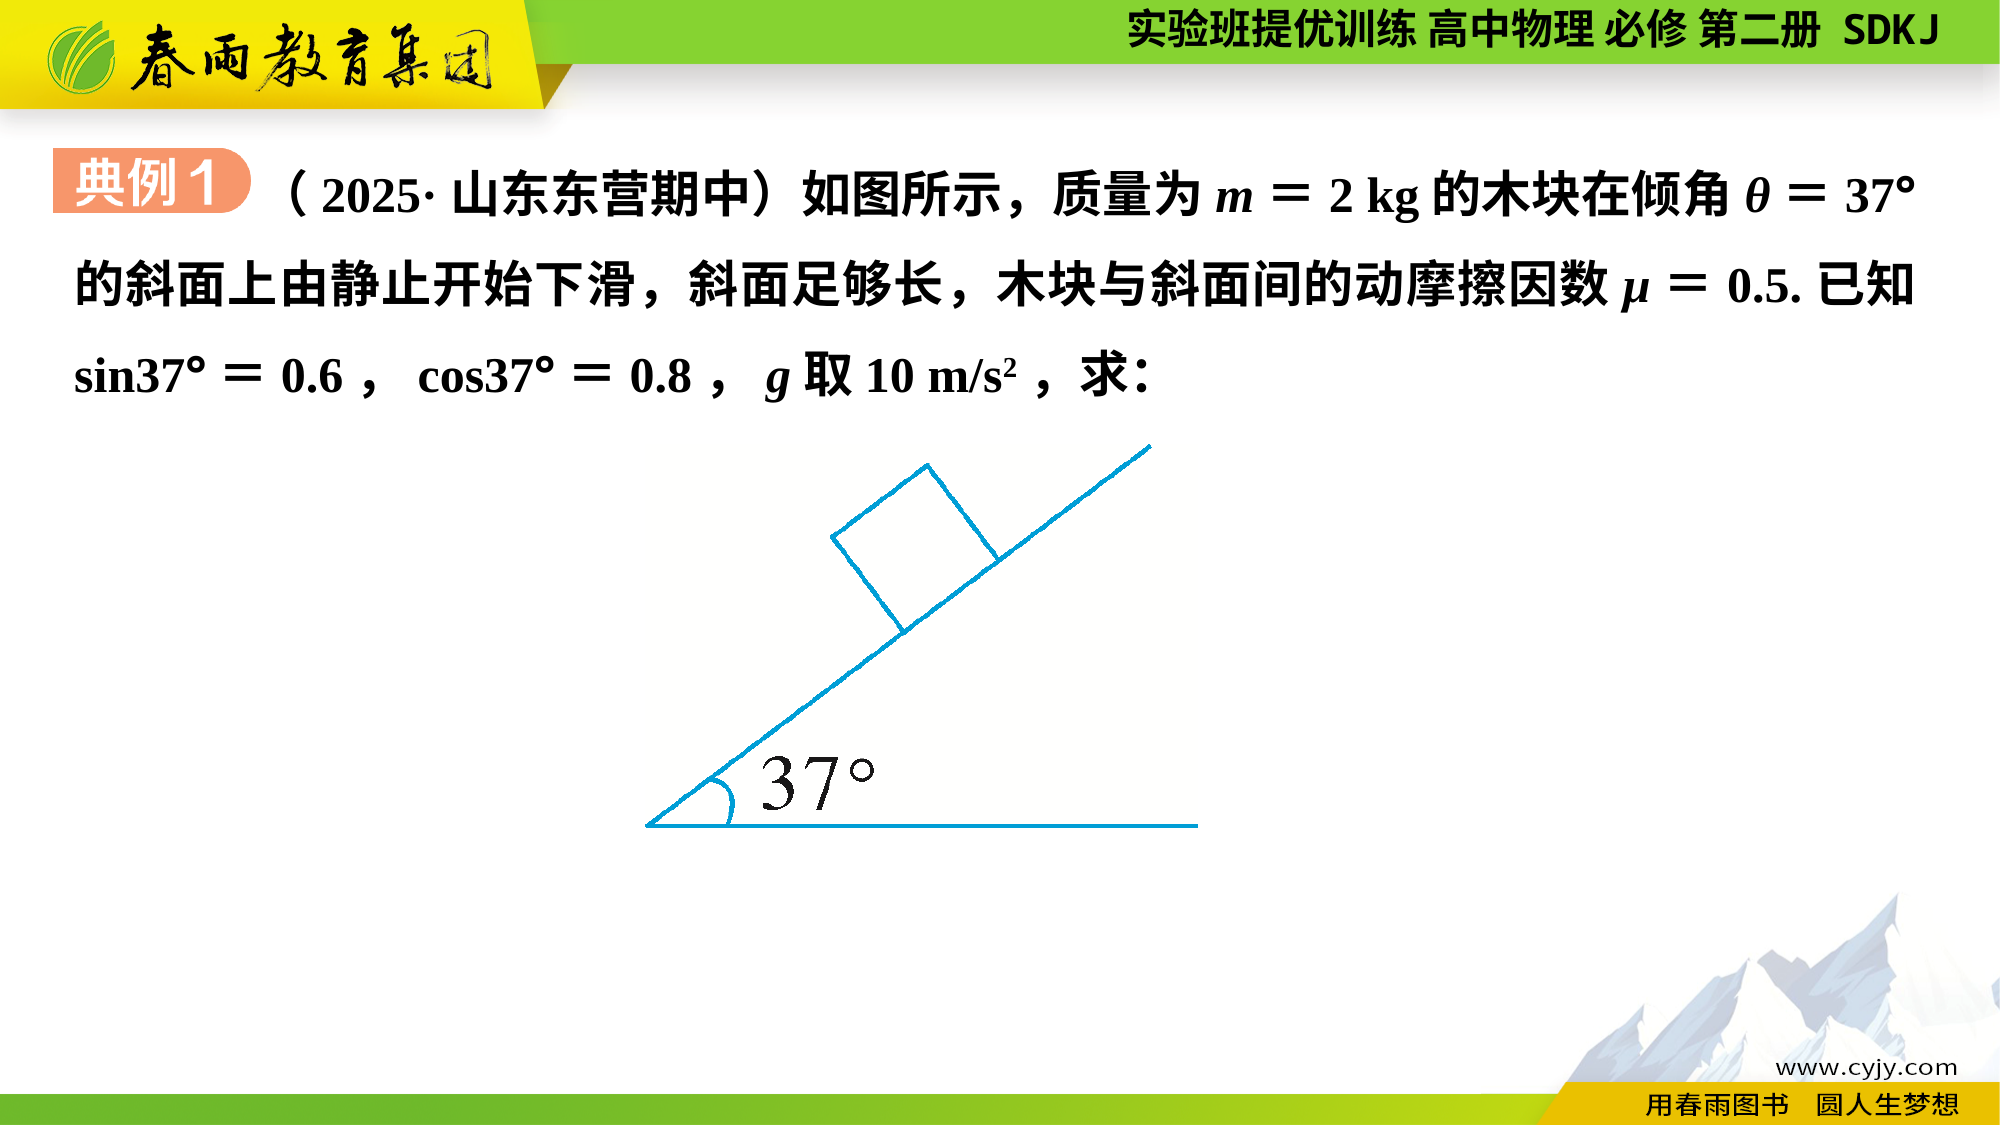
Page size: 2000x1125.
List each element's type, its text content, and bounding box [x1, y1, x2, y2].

list （2025·山东东营期中）如图所示，质量为m＝2 kg的木块在倾角θ＝37°的斜面上由静止开始下滑，斜面足够长，木块与斜面间的动摩擦因数μ＝0.5.已知sin37°＝0.6，cos37°＝0.8，g取10 m/s2，求： [59, 125, 1944, 413]
picture [0, 0, 2000, 1125]
